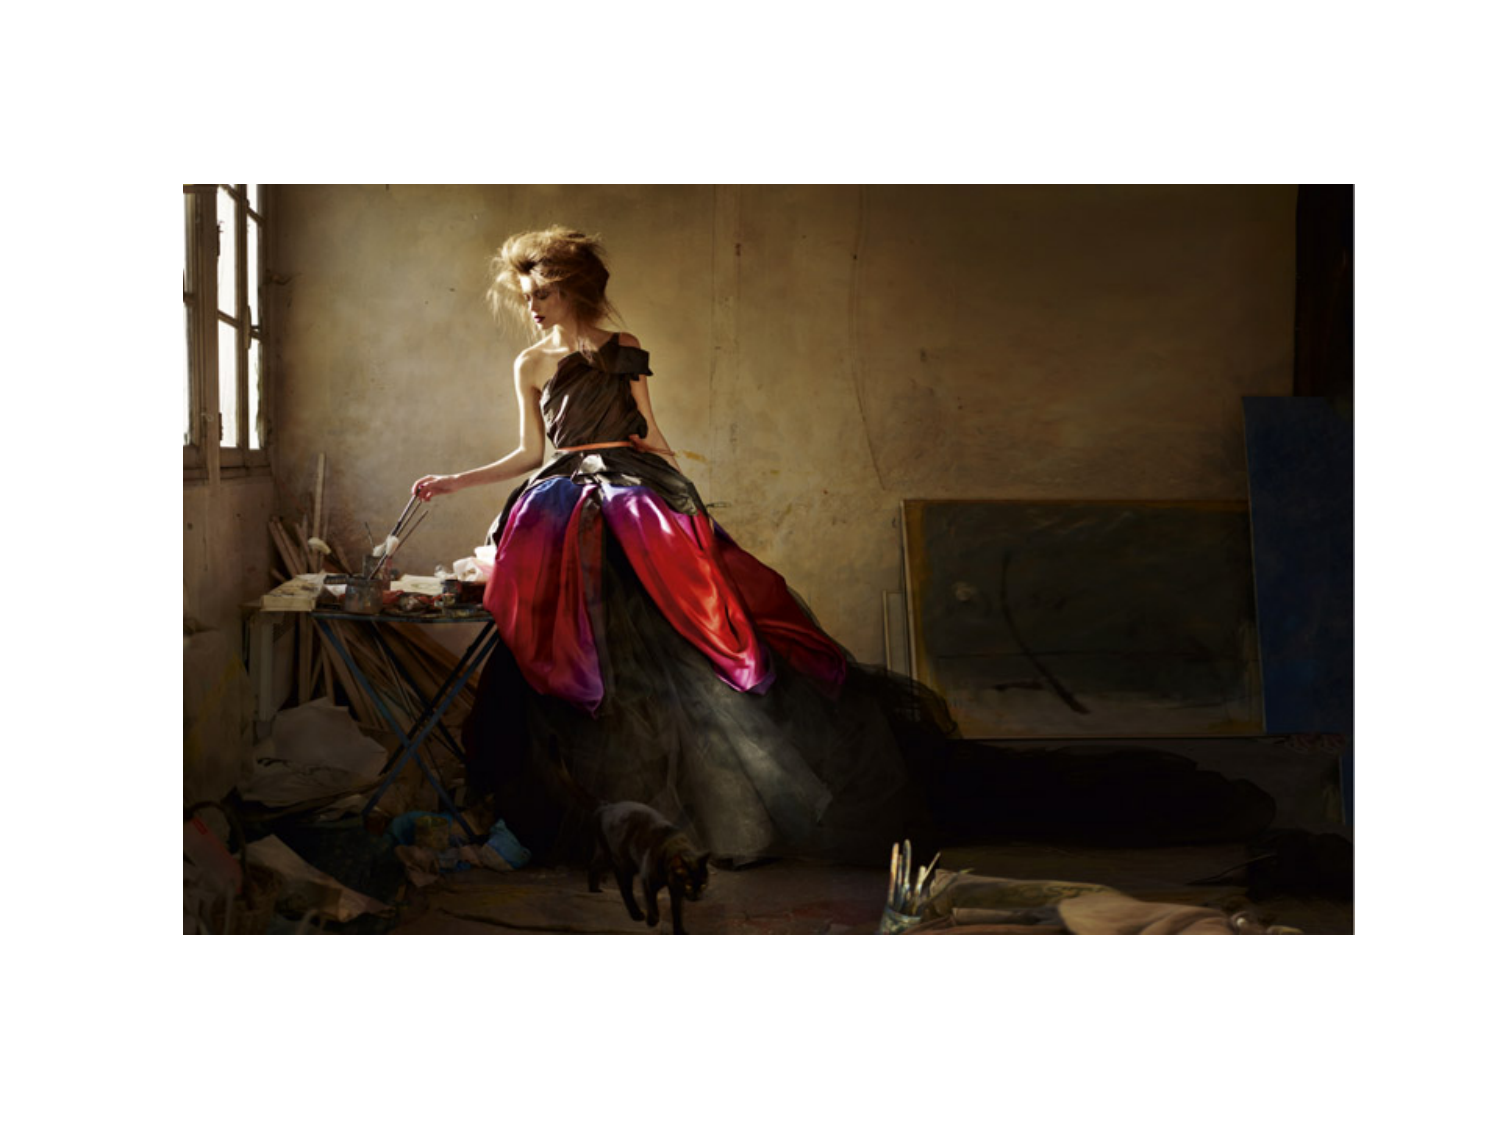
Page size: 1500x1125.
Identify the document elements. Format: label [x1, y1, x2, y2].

picture [182, 184, 1356, 935]
